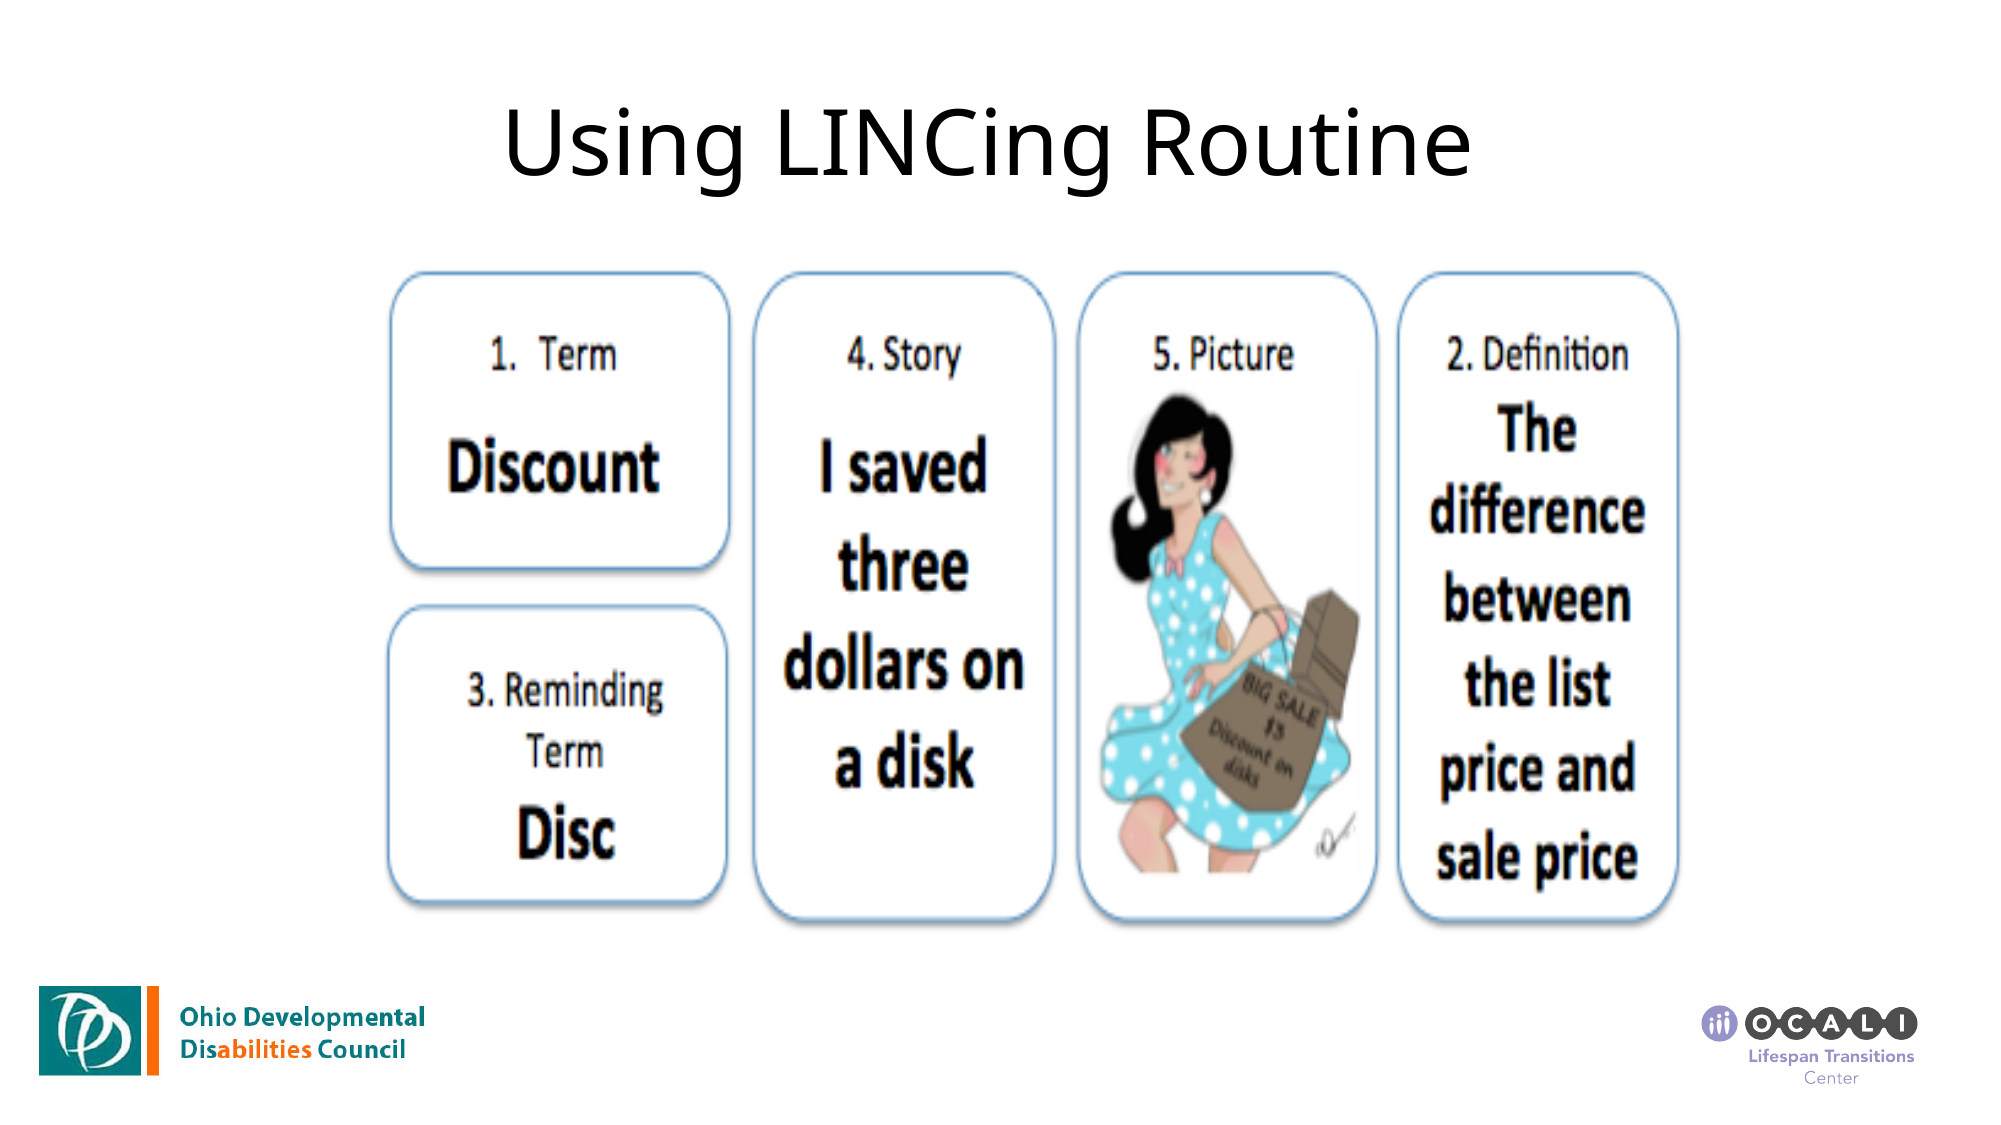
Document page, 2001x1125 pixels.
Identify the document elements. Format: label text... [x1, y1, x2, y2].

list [383, 232, 1697, 946]
title Using LINCing Routine [99, 45, 1900, 233]
picture [1697, 1001, 1923, 1088]
picture [26, 986, 471, 1085]
